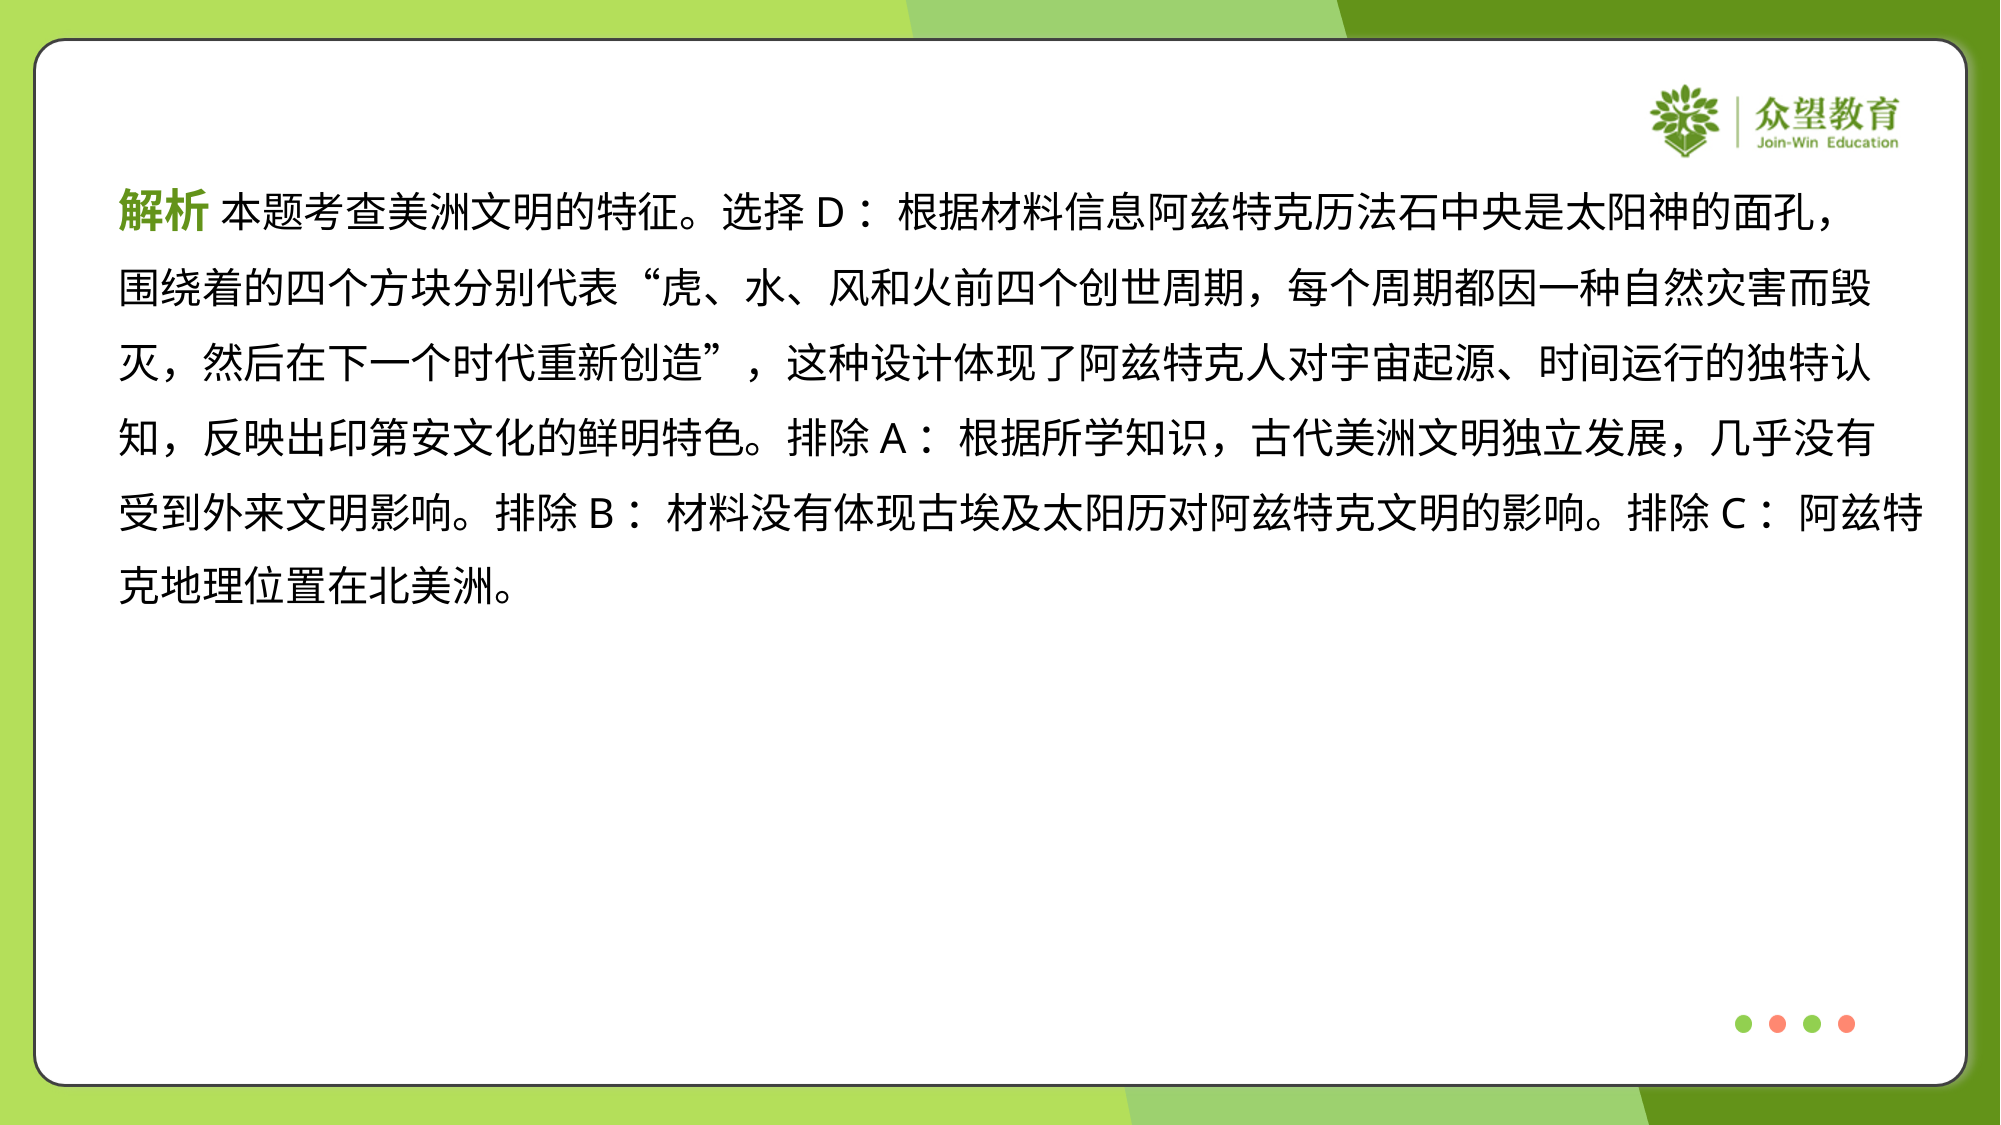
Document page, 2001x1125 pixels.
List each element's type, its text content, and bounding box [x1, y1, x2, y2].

picture [0, 0, 2000, 1125]
text_box 解析 本题考查美洲文明的特征。选择D：根据材料信息阿兹特克历法石中央是太阳神的面孔， 围绕着的四个方块分别代表“虎、水、风和火前四个创世周期，每个周期都因一种自然灾害而毁 灭，然后在下一个时代重新创造”，这种设计体现了阿兹特克人对宇宙起源、时间运行的独特认 知，反映出印第安文化的鲜明特色。排除A：根据所学知识，古代美洲文明独立发展，几乎没有 受到外来文明影响。排除B：材料没有体现古埃及太阳历对阿兹特克文明的影响。排除C：阿兹特 克地理位置在北美洲。 [118, 159, 1883, 602]
